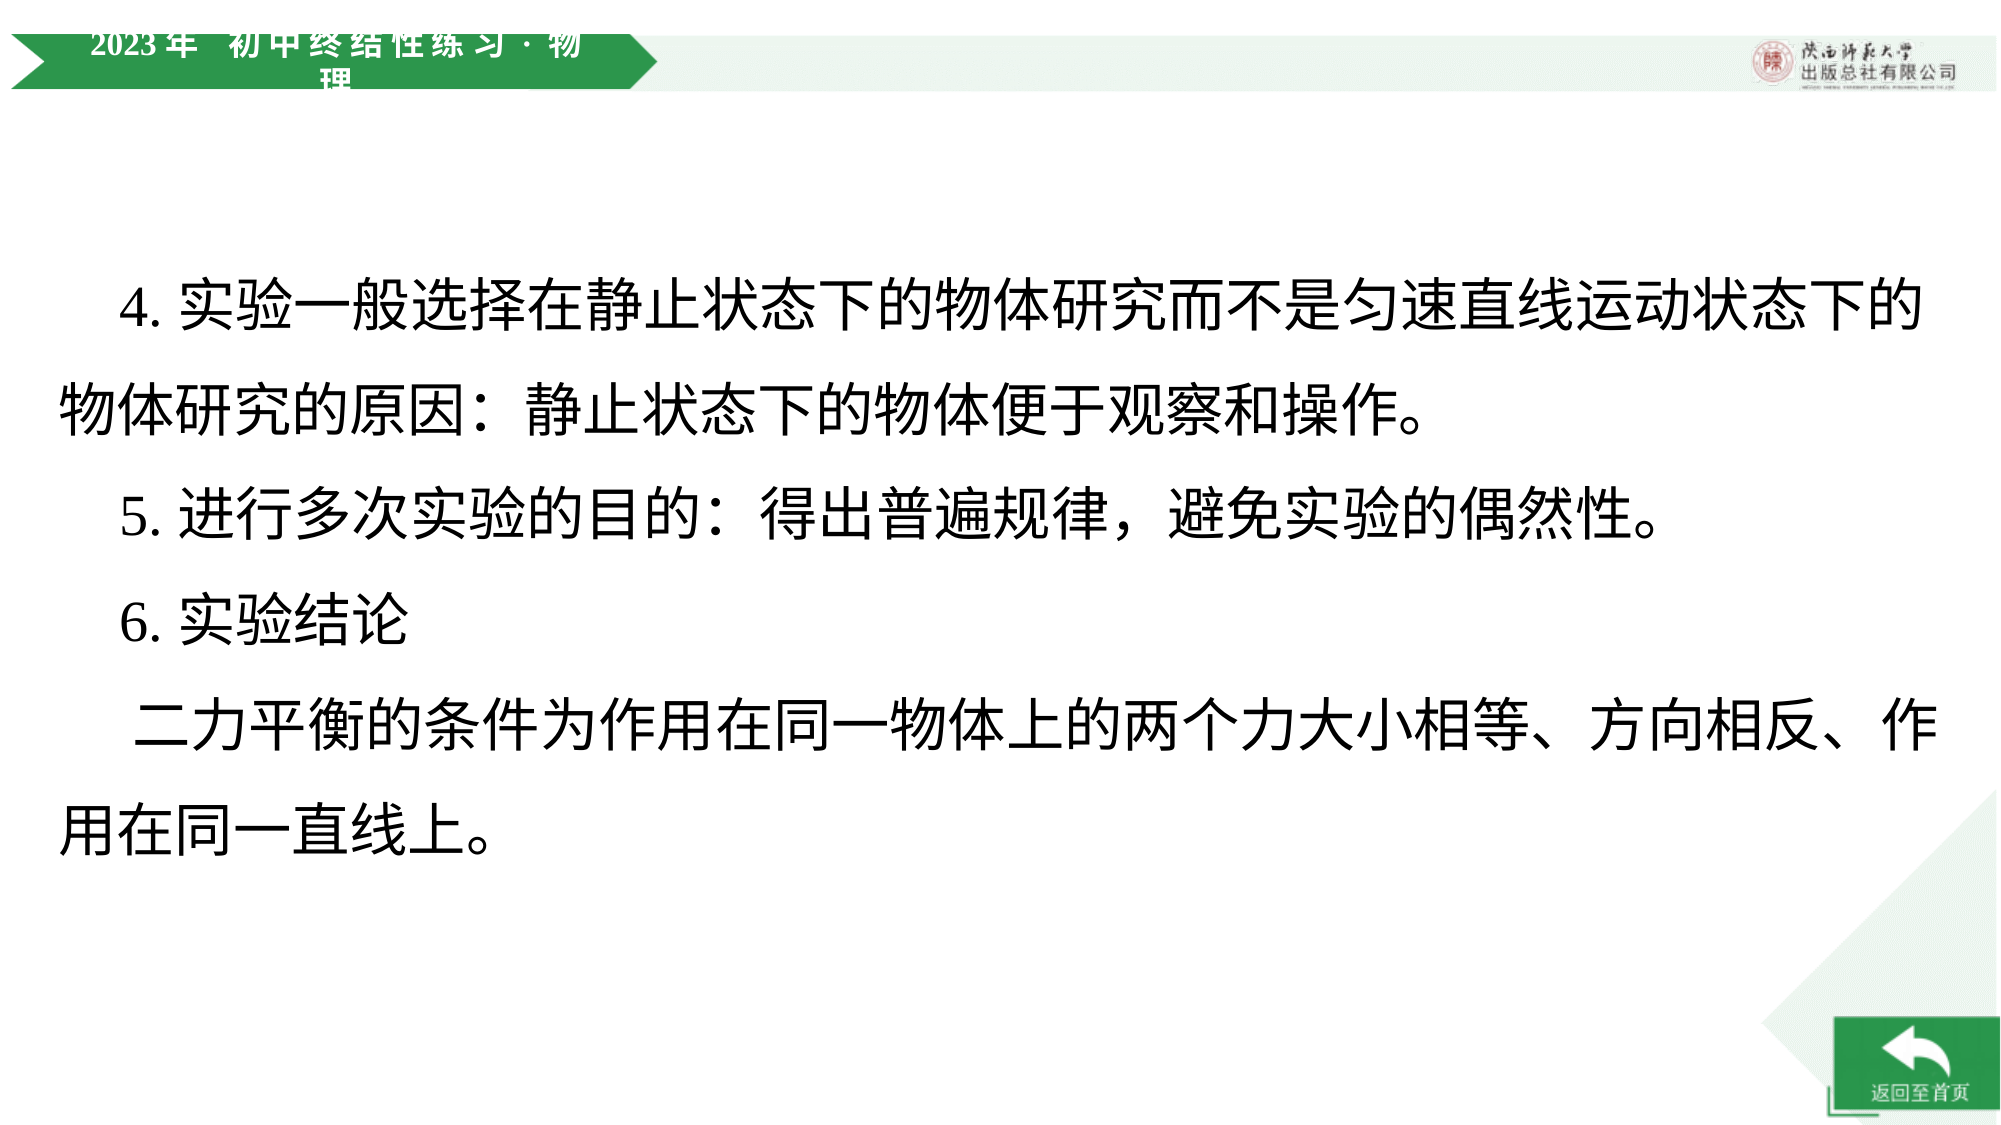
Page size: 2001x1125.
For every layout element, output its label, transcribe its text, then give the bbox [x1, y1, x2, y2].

text_box 5.进行多次实验的目的：得出普遍规律，避免实验的偶然性。 [58, 442, 1941, 536]
text_box 6.实验结论 二力平衡的条件为作用在同一物体上的两个力大小相等、方向相反、作用在同一直线上。 [58, 547, 1941, 852]
picture [0, 0, 2001, 1125]
text_box 4.实验一般选择在静止状态下的物体研究而不是匀速直线运动状态下的物体研究的原因：静止状态下的物体便于观察和操作。 [58, 232, 1941, 432]
